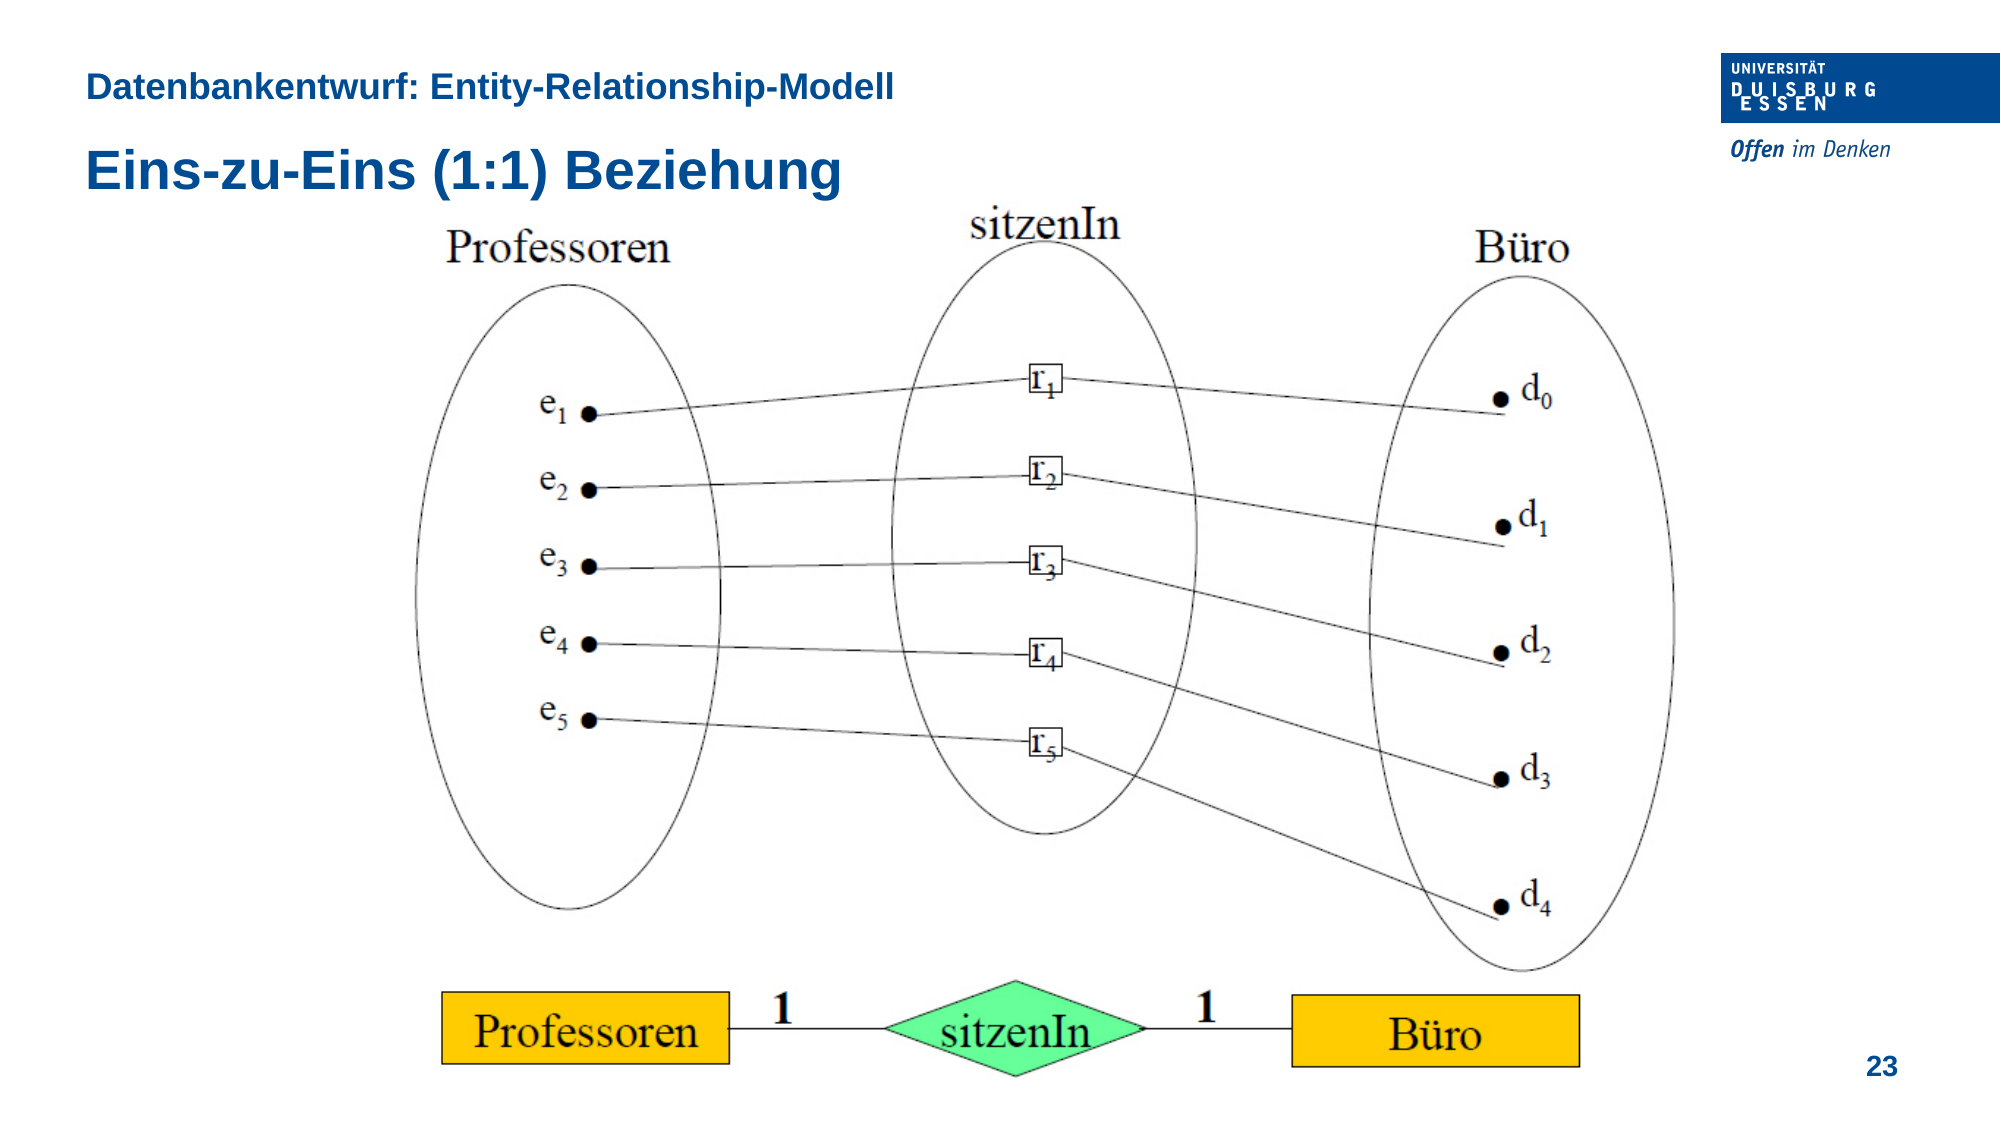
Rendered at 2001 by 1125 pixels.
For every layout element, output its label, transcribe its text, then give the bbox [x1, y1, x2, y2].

list Eins-zu-Eins (1:1) Beziehung [85, 134, 1694, 210]
picture [1721, 53, 2000, 162]
list Datenbankentwurf: Entity-Relationship-Modell [85, 67, 1694, 109]
picture [399, 201, 1686, 1081]
slide_number 23 [1686, 1039, 1914, 1081]
